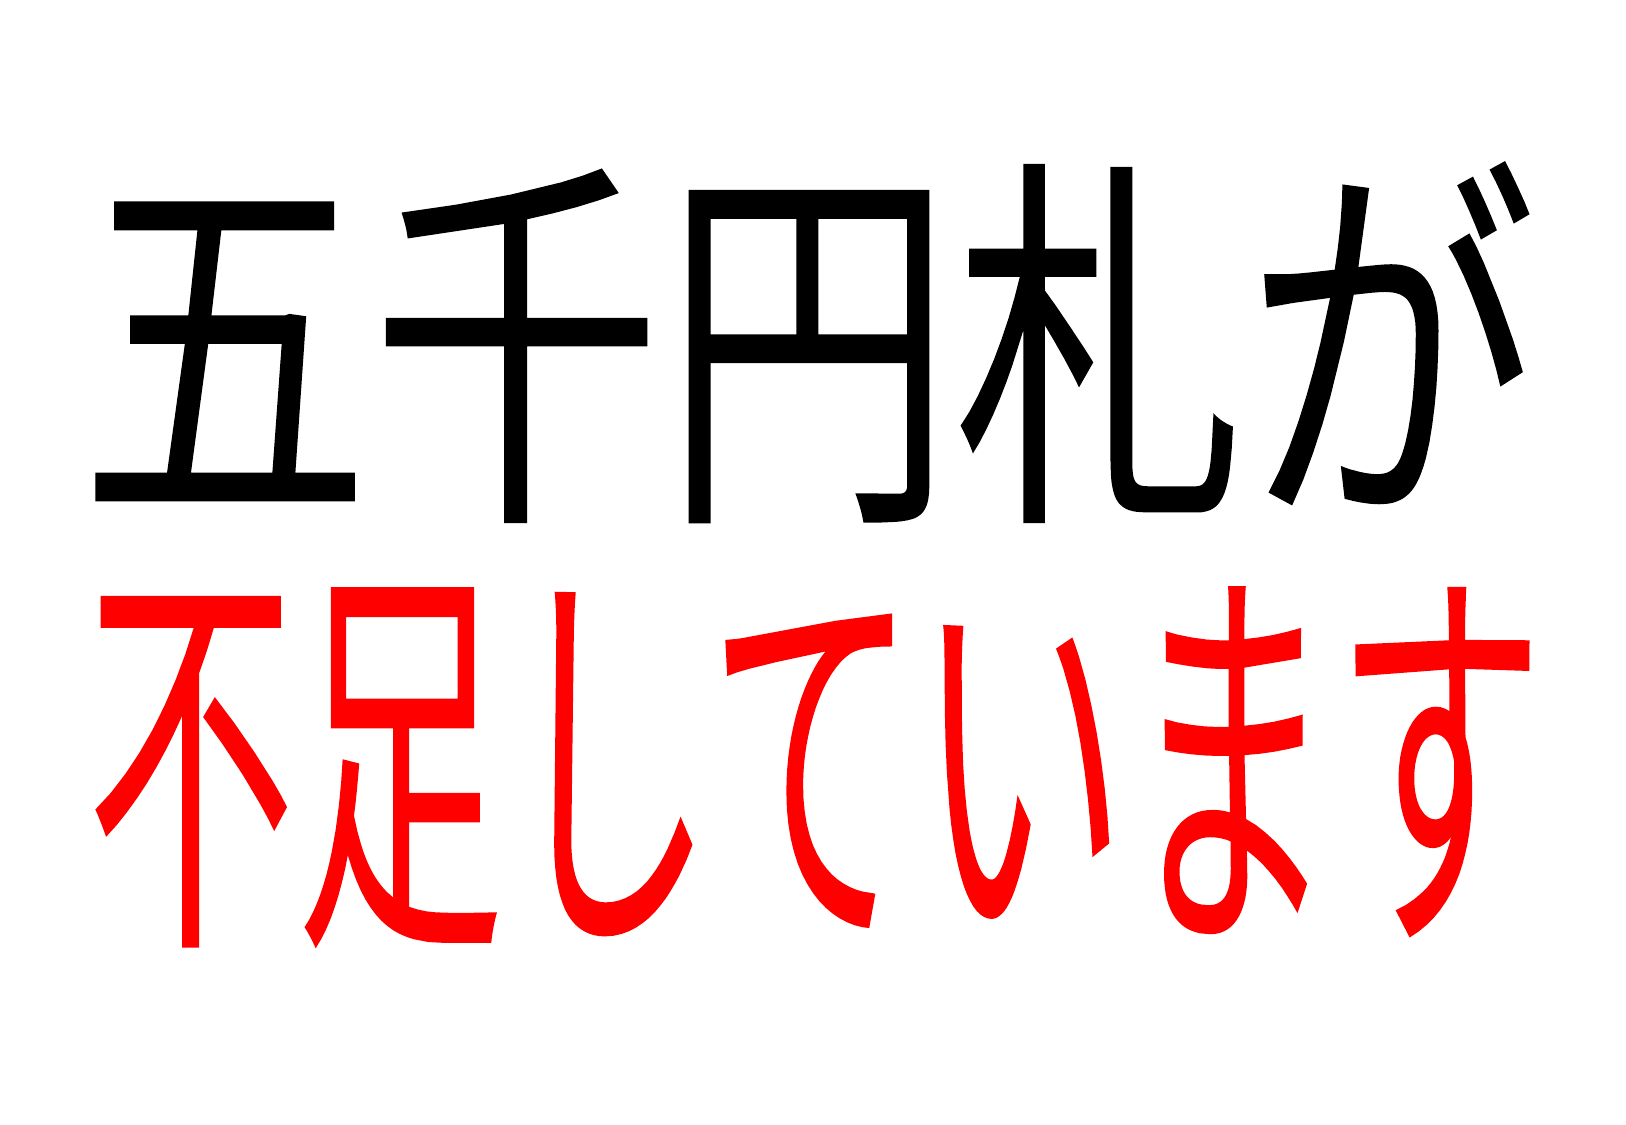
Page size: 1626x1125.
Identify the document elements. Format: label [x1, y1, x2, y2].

text_box [95, 160, 1530, 949]
